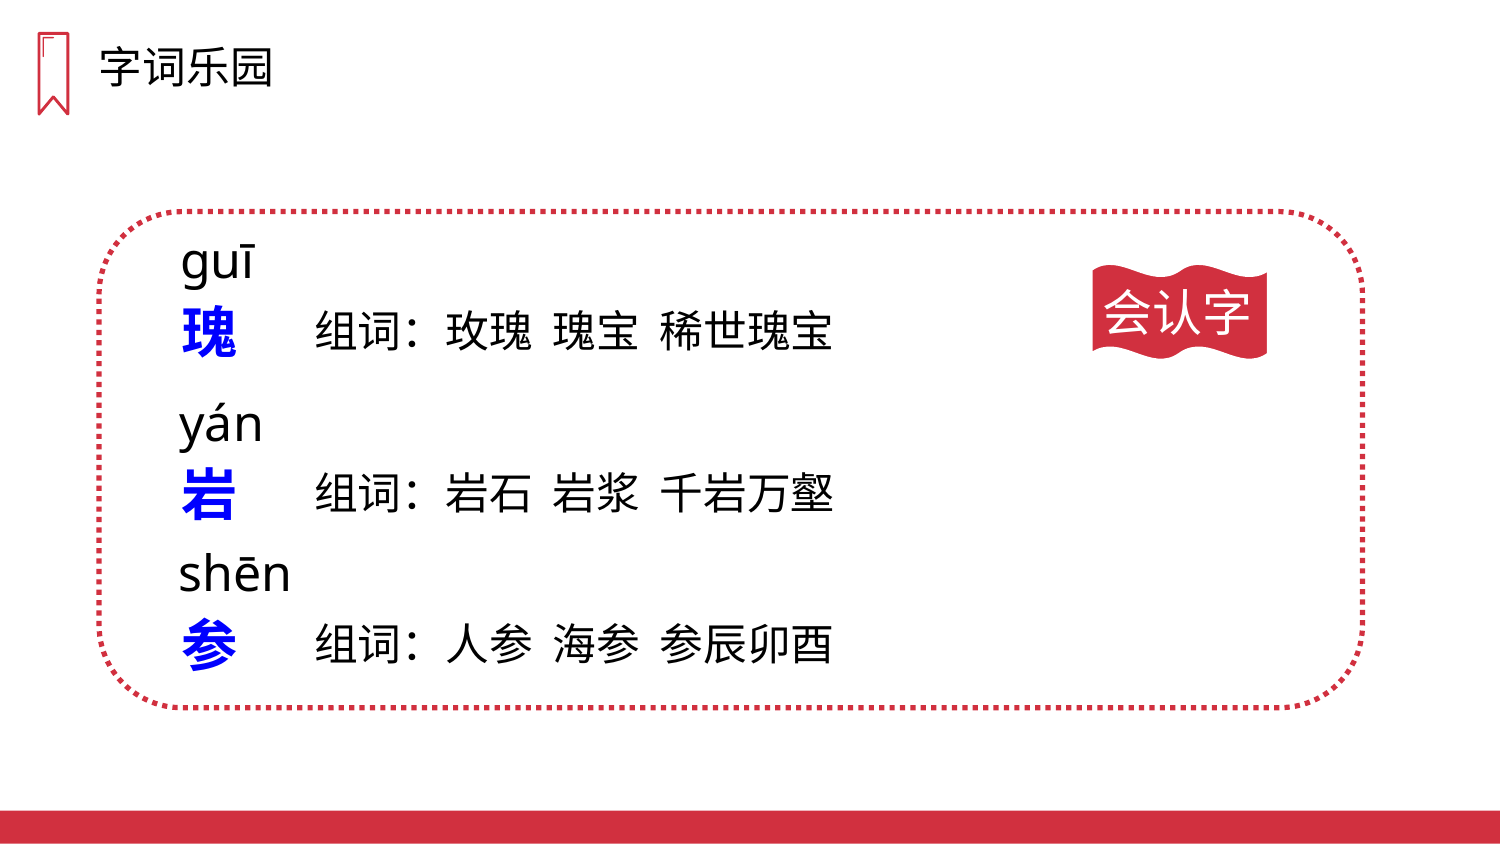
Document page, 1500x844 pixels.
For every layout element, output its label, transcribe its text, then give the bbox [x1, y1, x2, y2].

text_box 组词：玫瑰 瑰宝 稀世瑰宝 [302, 298, 1118, 362]
text_box 瑰 [170, 291, 277, 371]
text_box yán [168, 385, 276, 457]
text_box [0, 810, 1500, 844]
text_box shēn [167, 535, 305, 608]
text_box ɡuī [168, 223, 267, 295]
text_box 参 [170, 608, 277, 684]
text_box 会认字 [1089, 261, 1270, 362]
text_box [37, 31, 290, 116]
text_box [98, 210, 1364, 709]
text_box 组词：岩石 岩浆 千岩万壑 [302, 460, 1118, 524]
text_box 岩 [170, 453, 277, 533]
text_box 组词：人参 海参 参辰卯酉 [302, 610, 1118, 675]
